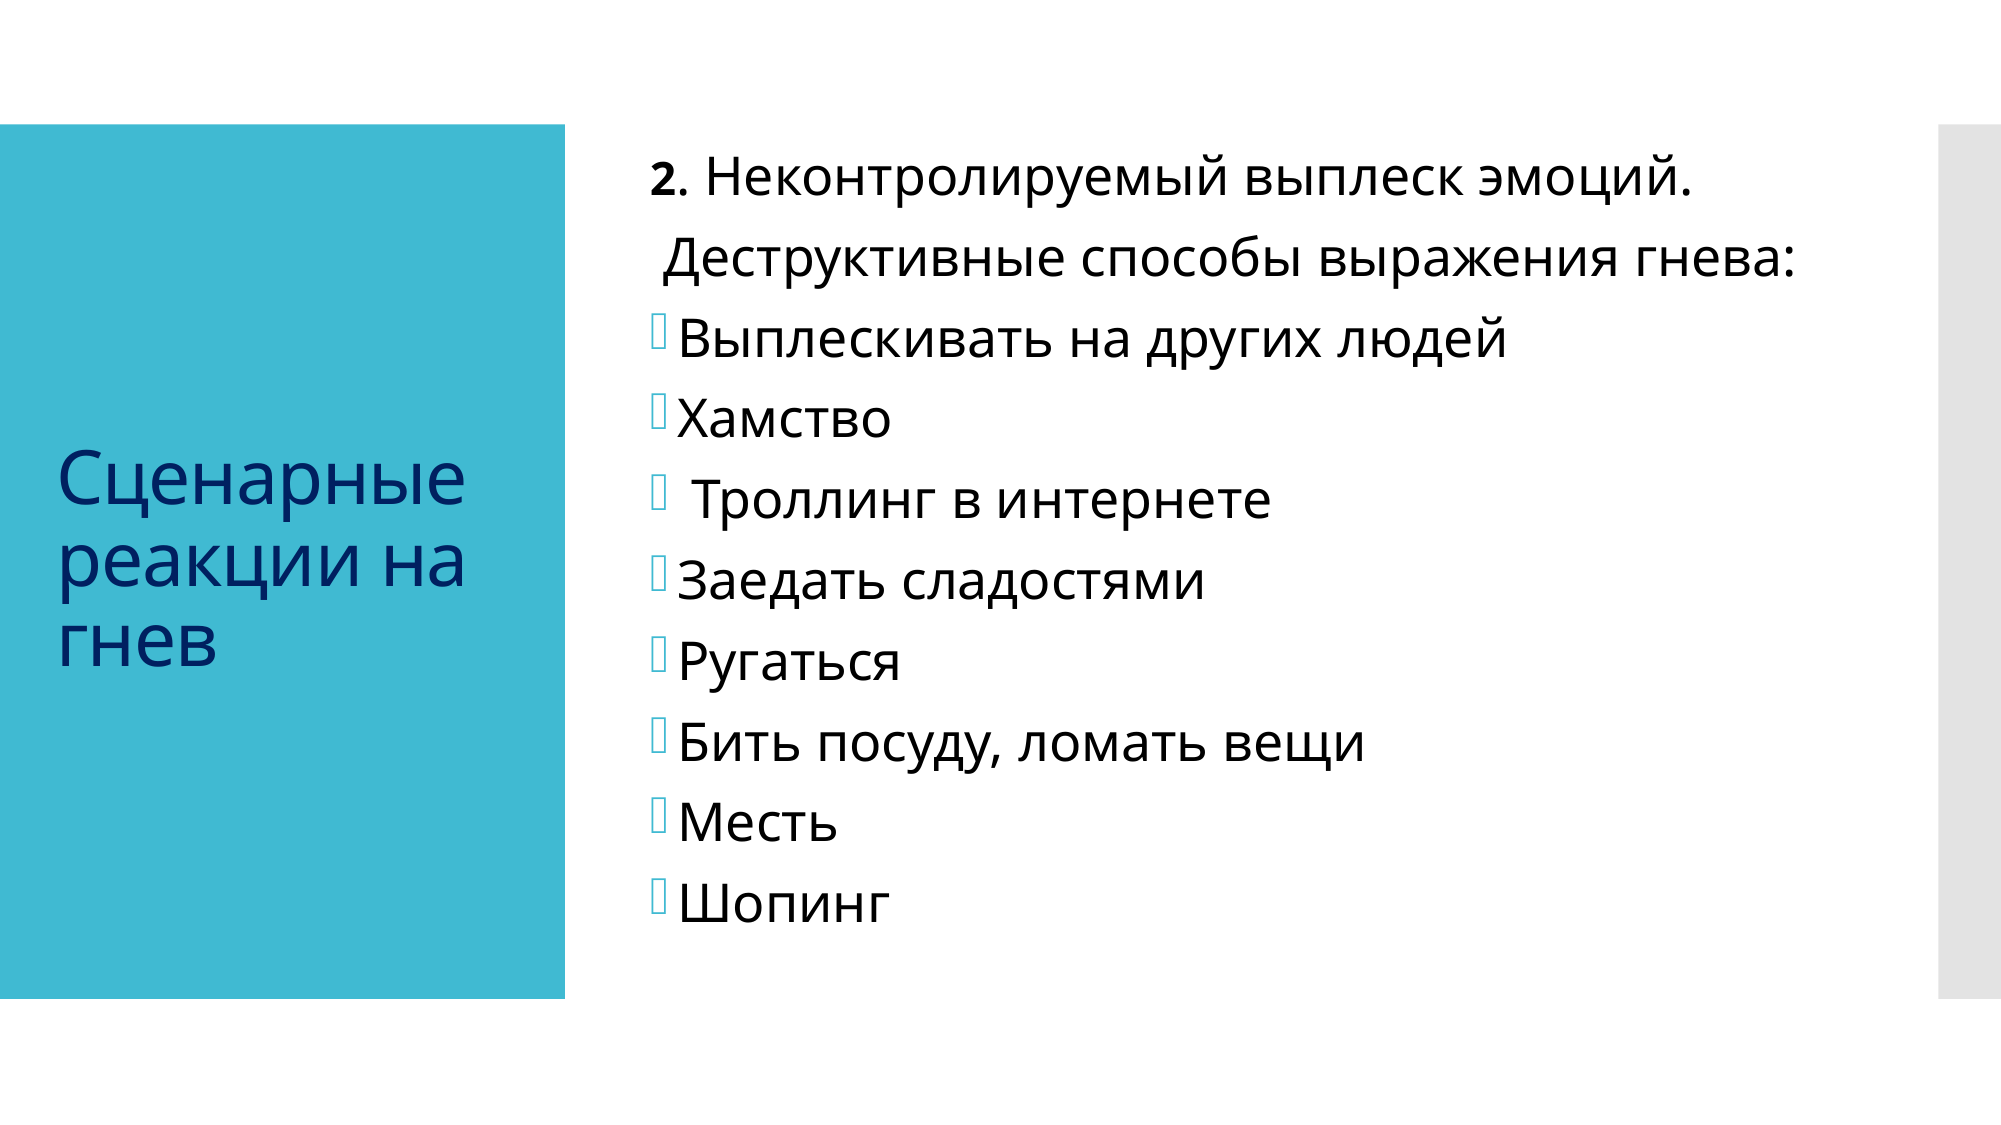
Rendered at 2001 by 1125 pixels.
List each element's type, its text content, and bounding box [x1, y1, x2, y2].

title Сценарные реакции на гнев [41, 184, 525, 940]
list 2. Неконтролируемый выплеск эмоций. Деструктивные способы выражения гнева: Выплескивать на других людей Хамство Троллинг в интернете Заедать сладостями Ругаться Бить посуду, ломать вещи Месть Шопинг [634, 141, 1835, 982]
